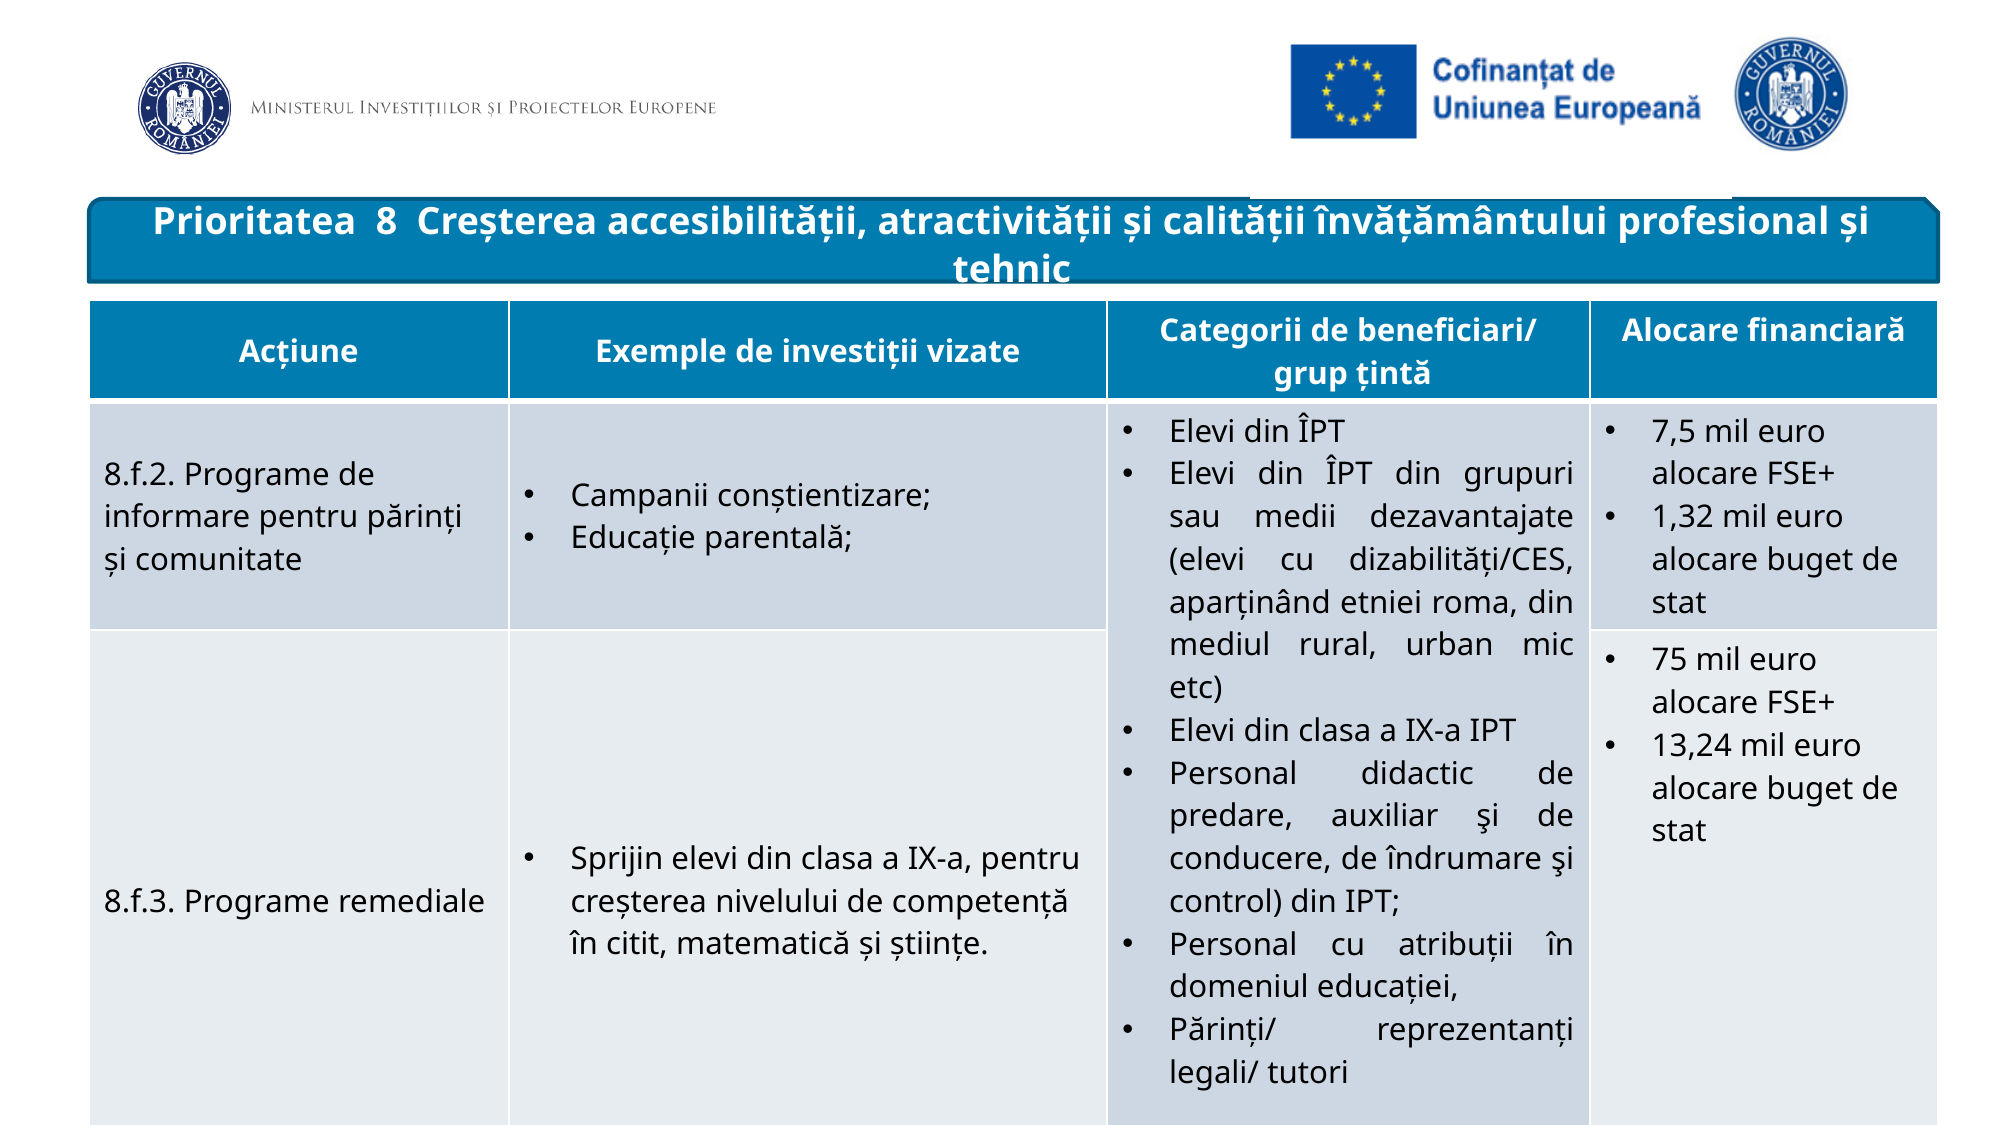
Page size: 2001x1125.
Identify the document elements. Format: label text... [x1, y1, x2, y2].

picture [1250, 0, 1867, 198]
table_cell 8.f.3. Programe remediale [90, 631, 508, 1125]
picture [133, 57, 814, 156]
table_header Alocare financiară [1591, 301, 1937, 398]
table_header Acțiune [90, 301, 508, 398]
table_cell 8.f.2. Programe de informare pentru părinți și comunitate [90, 404, 508, 629]
table_cell 7,5 mil euro alocare FSE+ 1,32 mil euro alocare buget de stat [1591, 404, 1937, 629]
table_cell Campanii conștientizare; Educație parentală; [510, 404, 1106, 629]
table_header Exemple de investiții vizate [510, 301, 1106, 398]
text_box Prioritatea 8 Creșterea accesibilității, atractivității și calității învățământului profesional și tehnic [86, 196, 1941, 284]
table_cell Sprijin elevi din clasa a IX-a, pentru creșterea nivelului de competență în citit, matematică şi științe. [510, 631, 1106, 1125]
table_cell Elevi din ÎPT Elevi din ÎPT din grupuri sau medii dezavantajate (elevi cu dizabilități/CES, aparținând etniei roma, din mediul rural, urban mic etc) Elevi din clasa a IX-a IPT Personal didactic de predare, auxiliar şi de conducere, de îndrumare şi control) din IPT; Personal cu atribuții în domeniul educației, Părinți/ reprezentanți legali/ tutori [1108, 404, 1589, 1125]
table_header Categorii de beneficiari/ grup țintă [1108, 301, 1589, 398]
table_cell 75 mil euro alocare FSE+ 13,24 mil euro alocare buget de stat [1591, 631, 1937, 1125]
